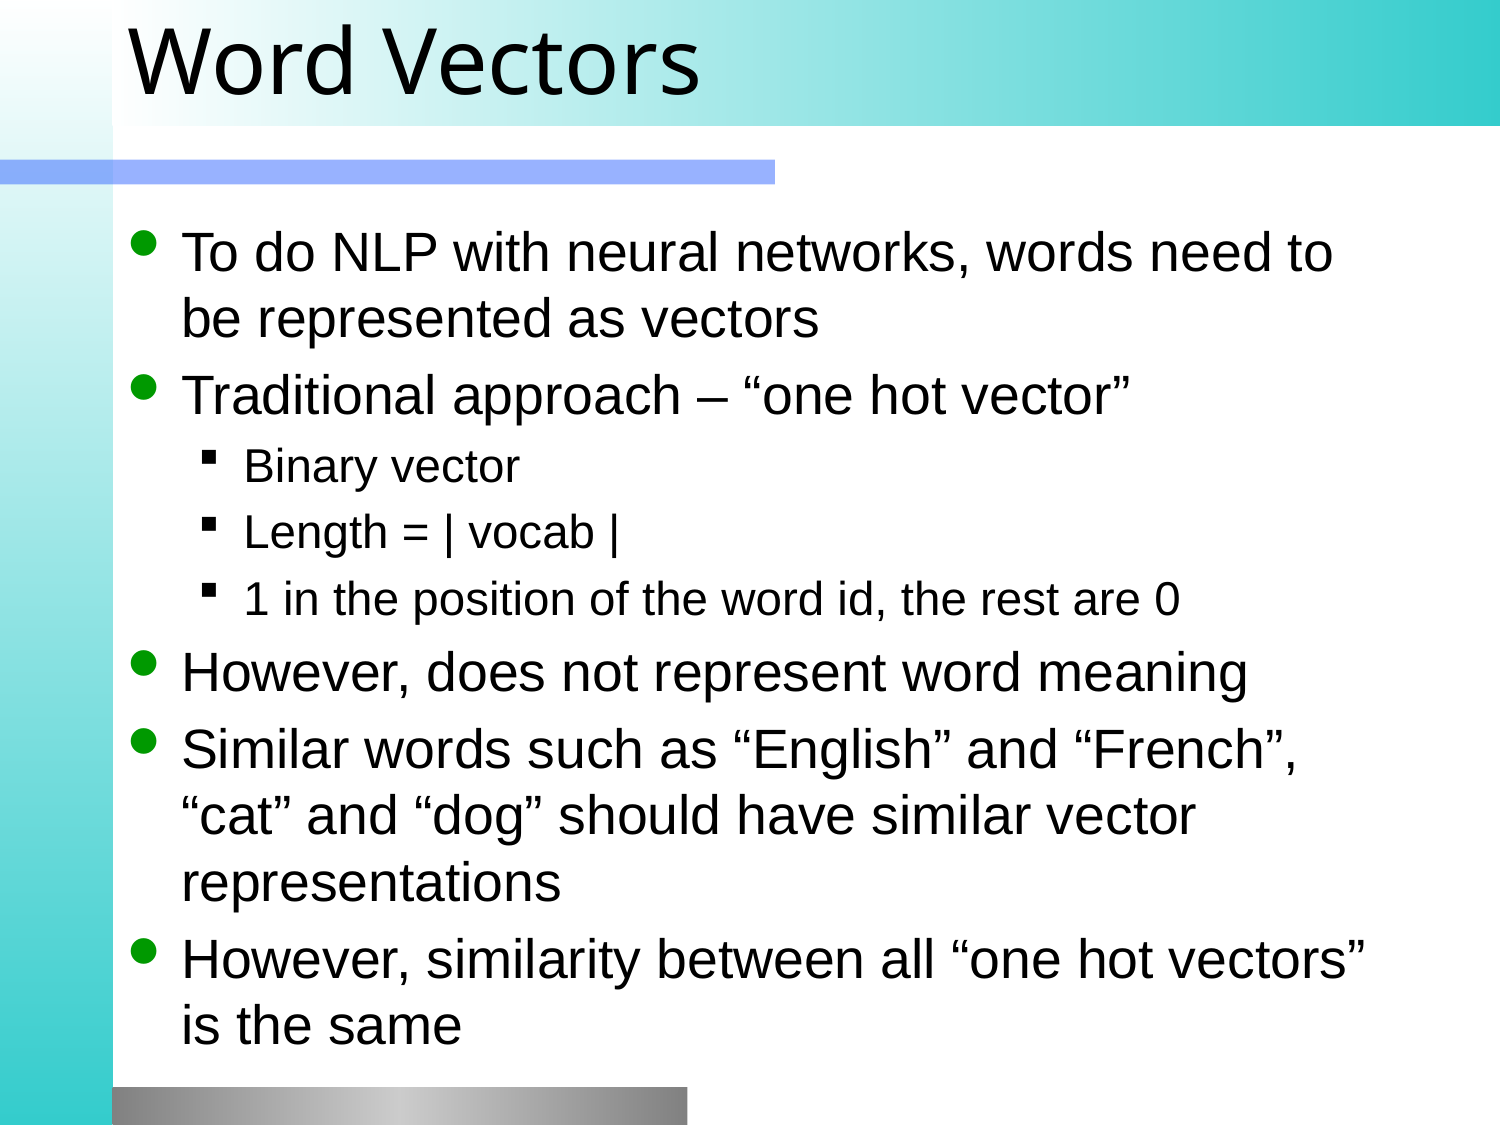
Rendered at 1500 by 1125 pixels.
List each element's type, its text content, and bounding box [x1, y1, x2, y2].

list To do NLP with neural networks, words need to be represented as vectors Traditional approach – “one hot vector” Binary vector Length = | vocab | 1 in the position of the word id, the rest are 0 However, does not represent word meaning Similar words such as “English” and “French”, “cat” and “dog” should have similar vector representations However, similarity between all “one hot vectors” is the same [112, 207, 1388, 1073]
title Word Vectors [112, 0, 1500, 121]
